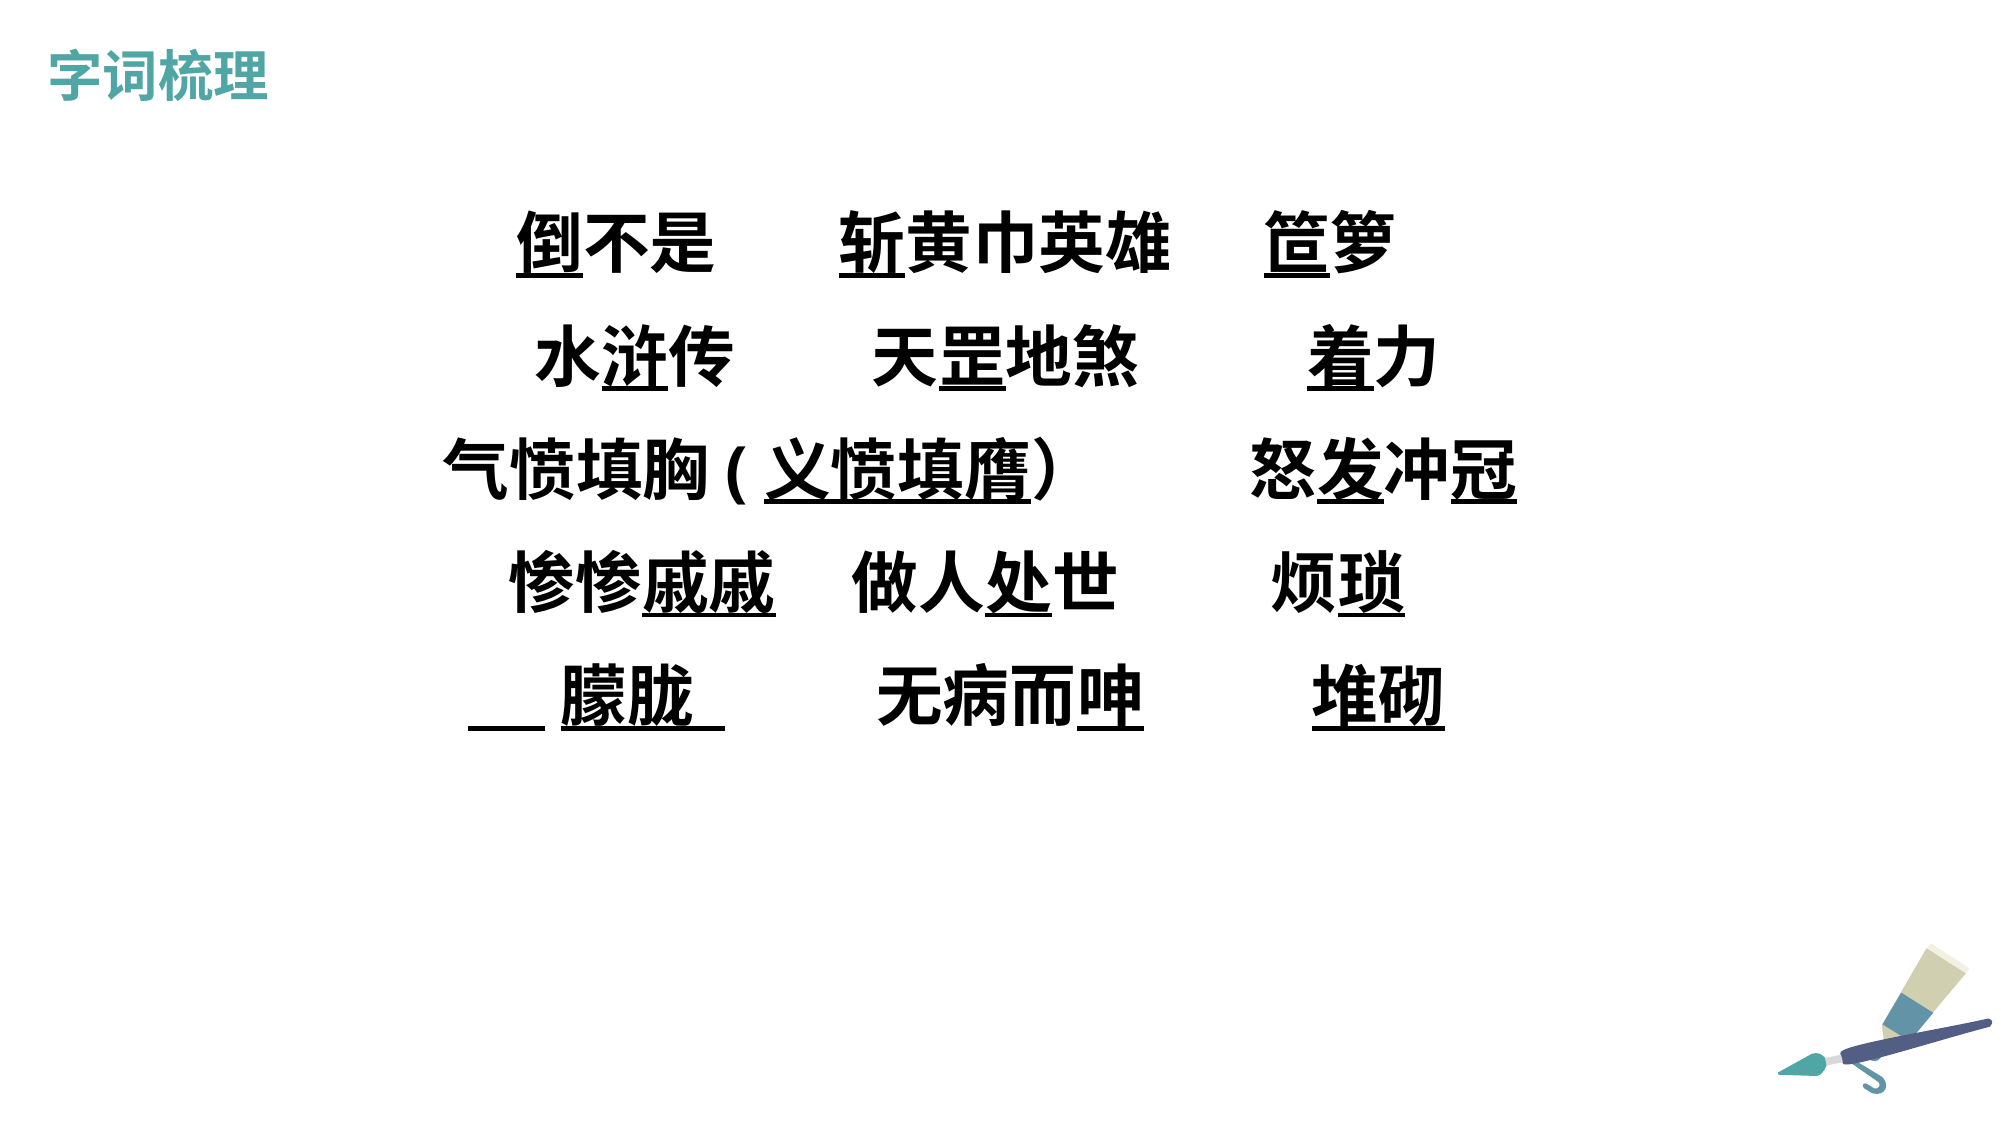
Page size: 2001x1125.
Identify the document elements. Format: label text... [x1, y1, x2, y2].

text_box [1811, 945, 1974, 1125]
text_box 字词梳理 [32, 33, 347, 115]
text_box 倒不是 斩黄巾英雄 笸箩 水浒传 天罡地煞 着力 气愤填胸(义愤填膺） 怒发冲冠 惨惨戚戚 做人处世 烦琐 朦胧 无病而呻 堆砌 [71, 193, 1843, 742]
